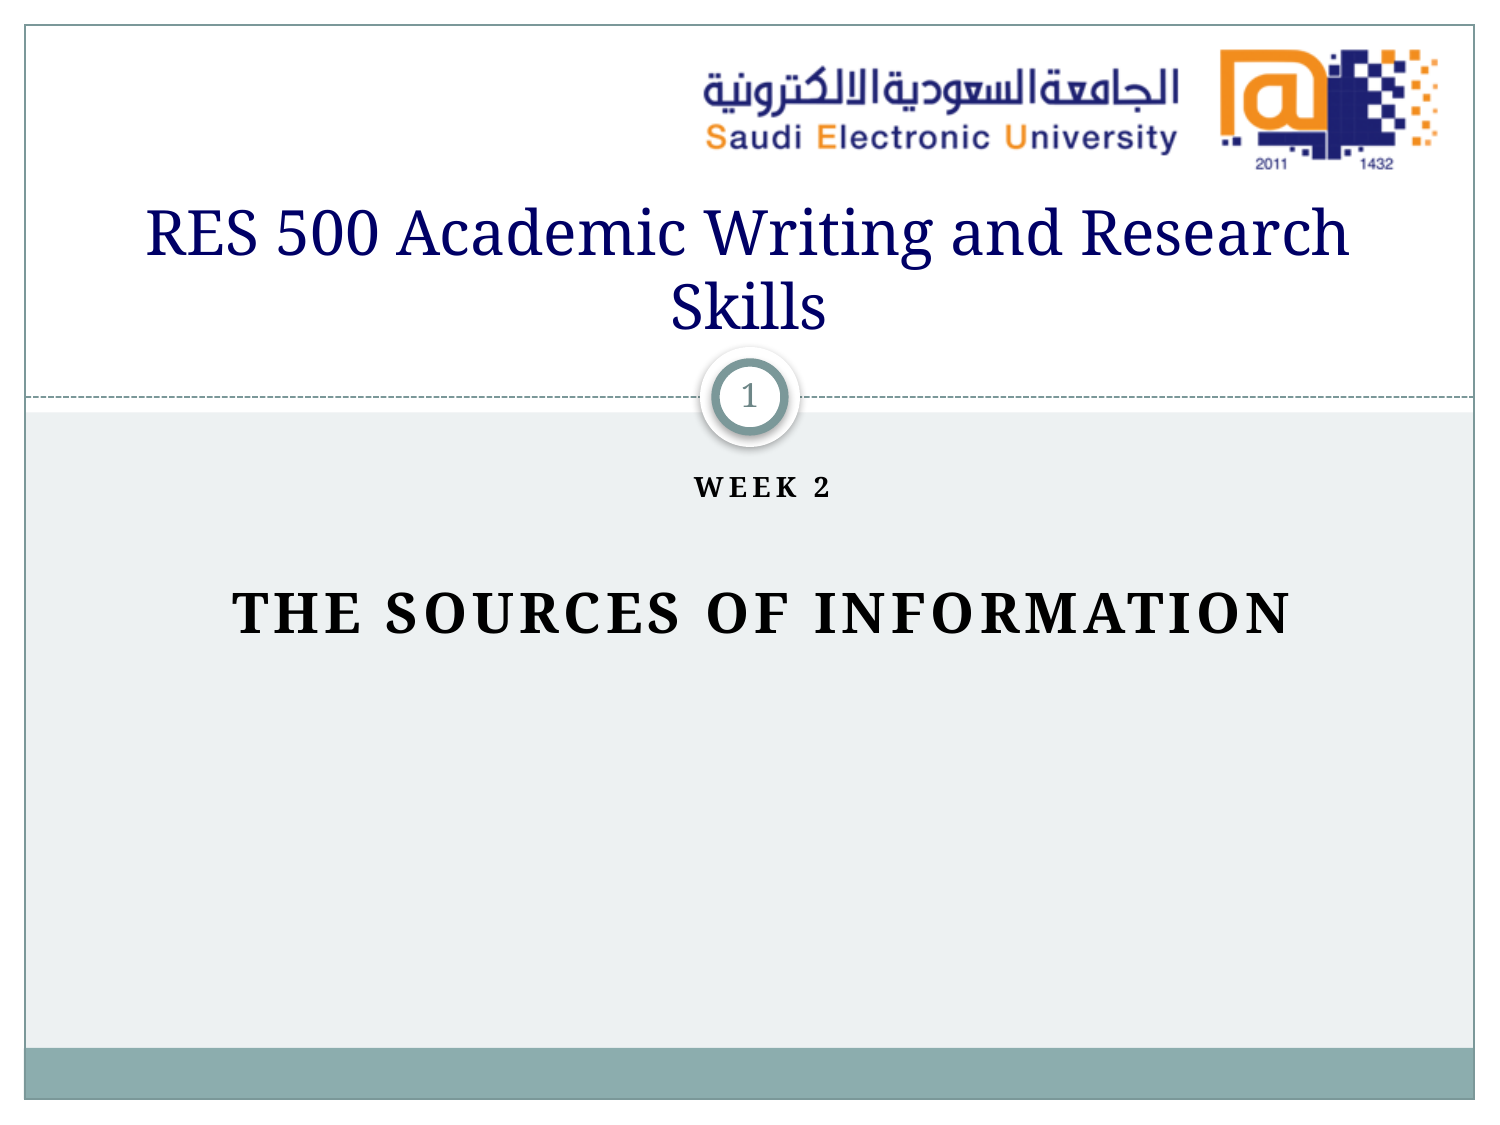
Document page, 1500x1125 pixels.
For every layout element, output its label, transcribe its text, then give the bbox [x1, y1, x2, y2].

title RES 500 Academic Writing and Research Skills [50, 62, 1449, 350]
slide_number 1 [712, 360, 788, 434]
subtitle Week 2 The Sources of Information [75, 462, 1449, 657]
picture [690, 42, 1449, 176]
